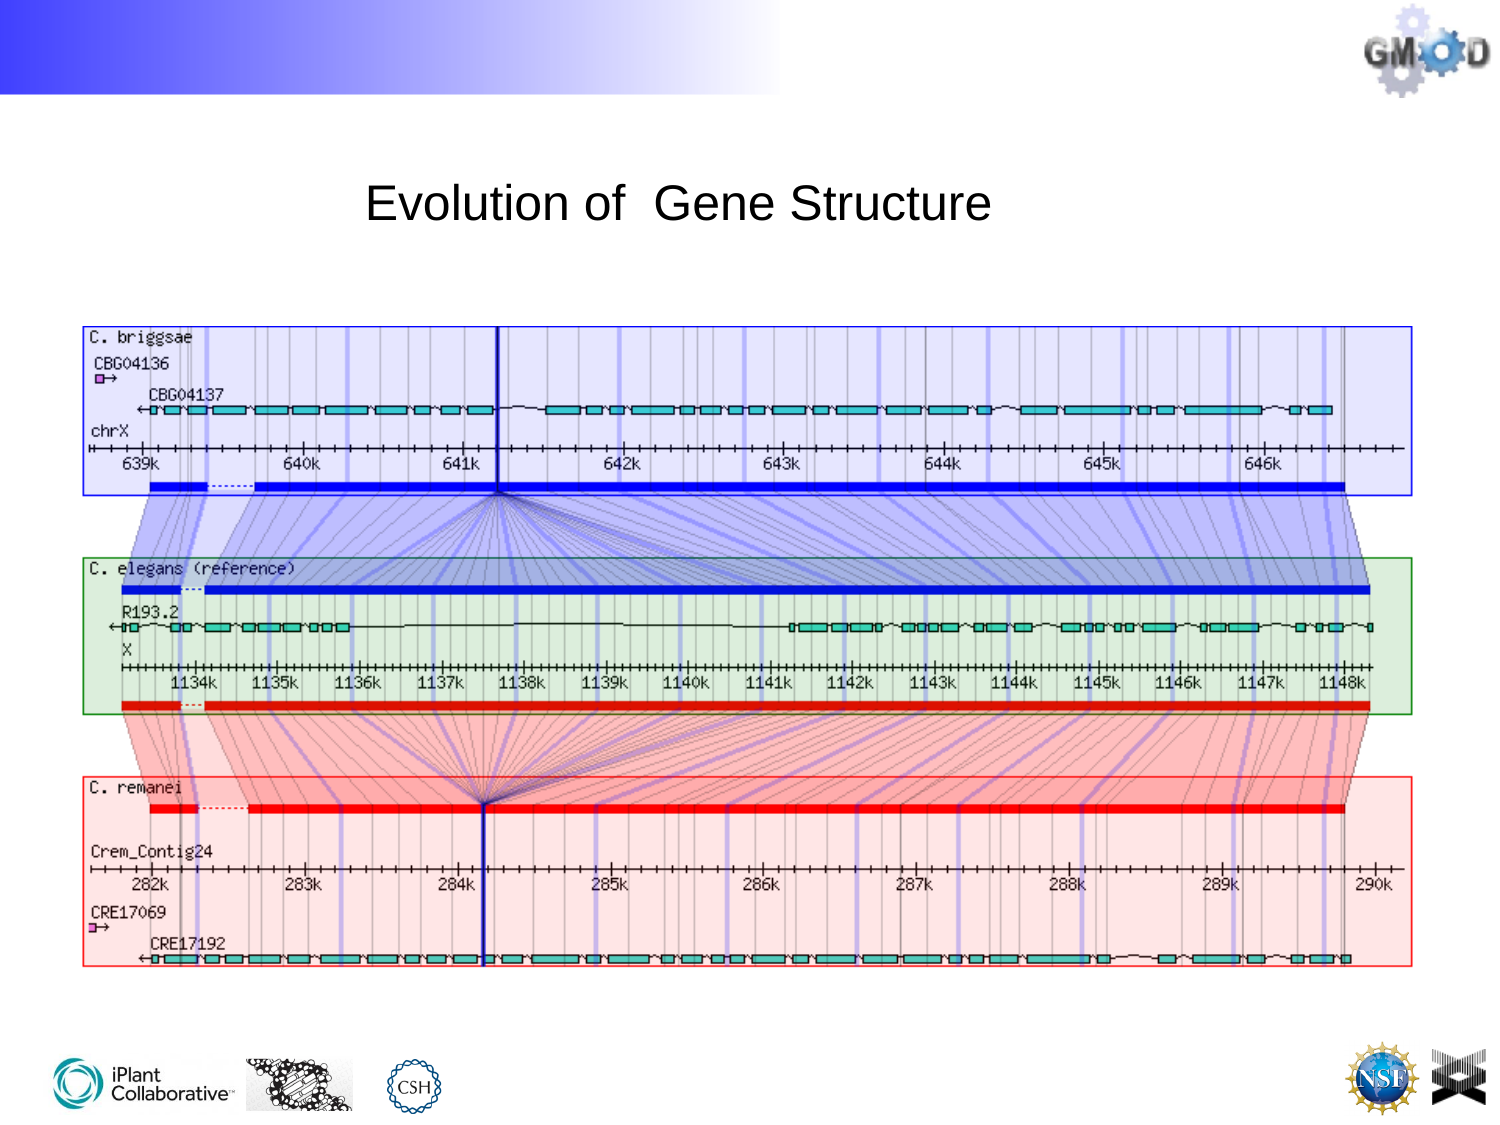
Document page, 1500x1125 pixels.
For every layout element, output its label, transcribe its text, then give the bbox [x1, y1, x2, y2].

picture [39, 1053, 240, 1115]
picture [1431, 1049, 1487, 1105]
picture [246, 1056, 353, 1113]
picture [74, 326, 1419, 976]
picture [382, 1054, 442, 1116]
picture [1344, 1040, 1420, 1116]
text_box Evolution of Gene Structure [349, 162, 1347, 238]
